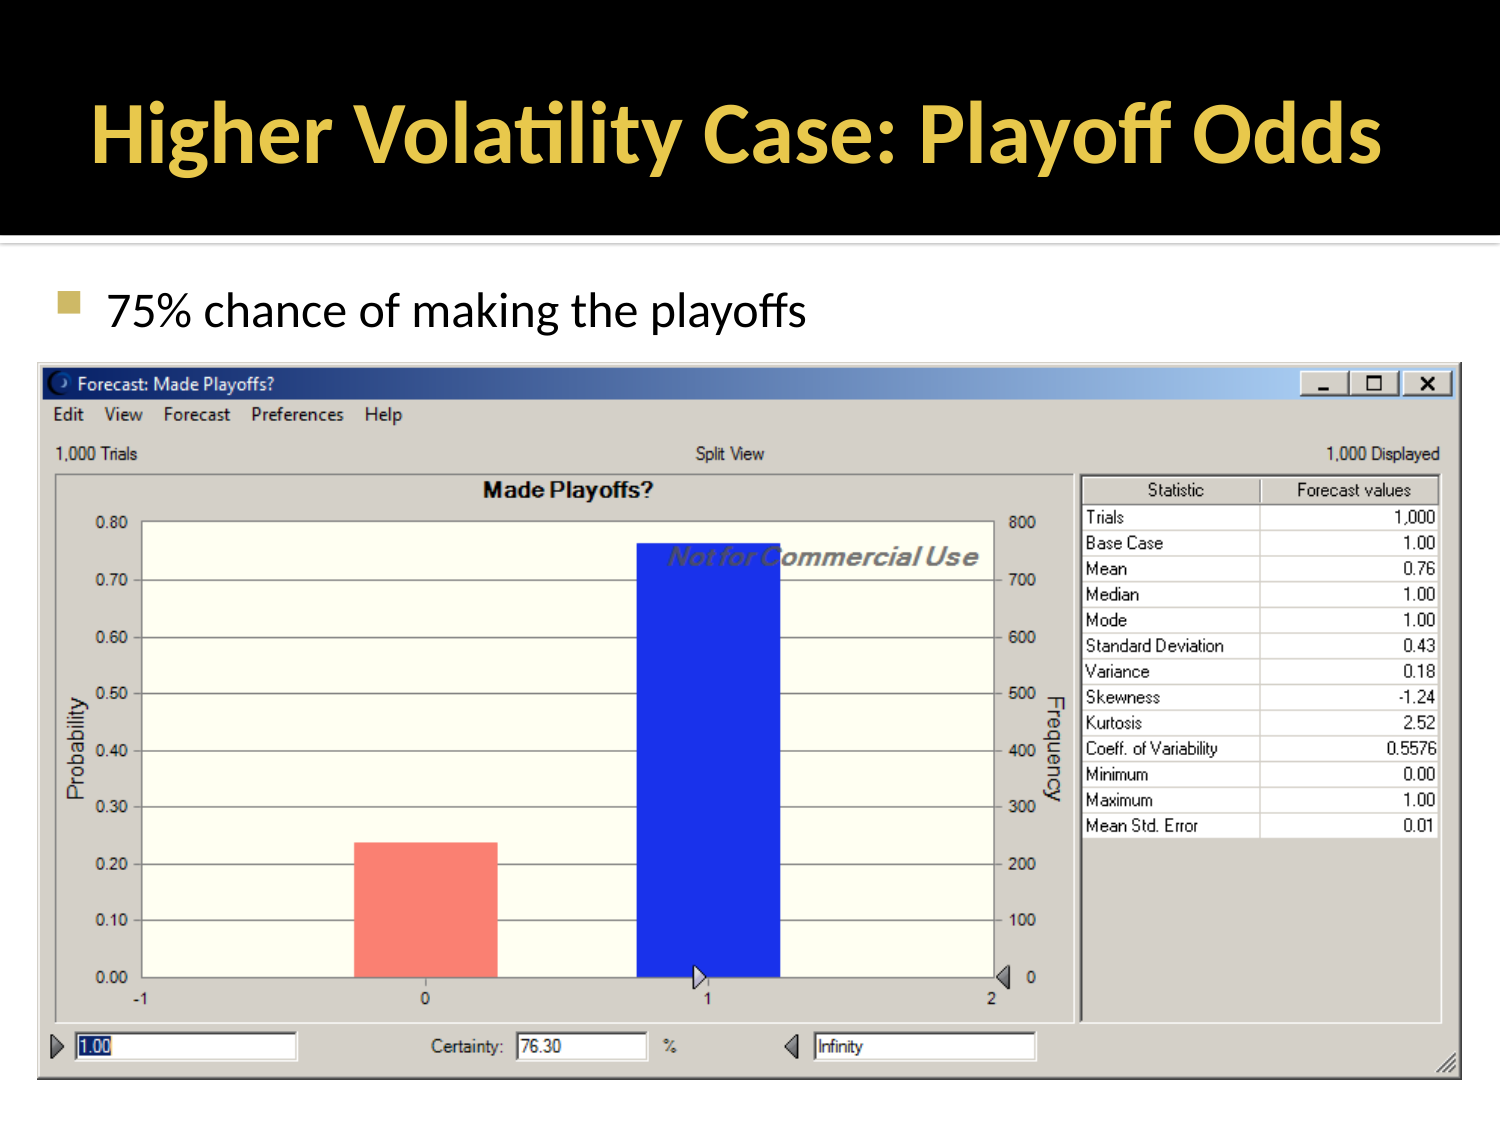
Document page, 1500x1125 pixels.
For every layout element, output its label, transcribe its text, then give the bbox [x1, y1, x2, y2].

title Higher Volatility Case: Playoff Odds [75, 25, 1425, 231]
list 75% chance of making the playoffs [24, 262, 1425, 1050]
picture [37, 362, 1462, 1080]
